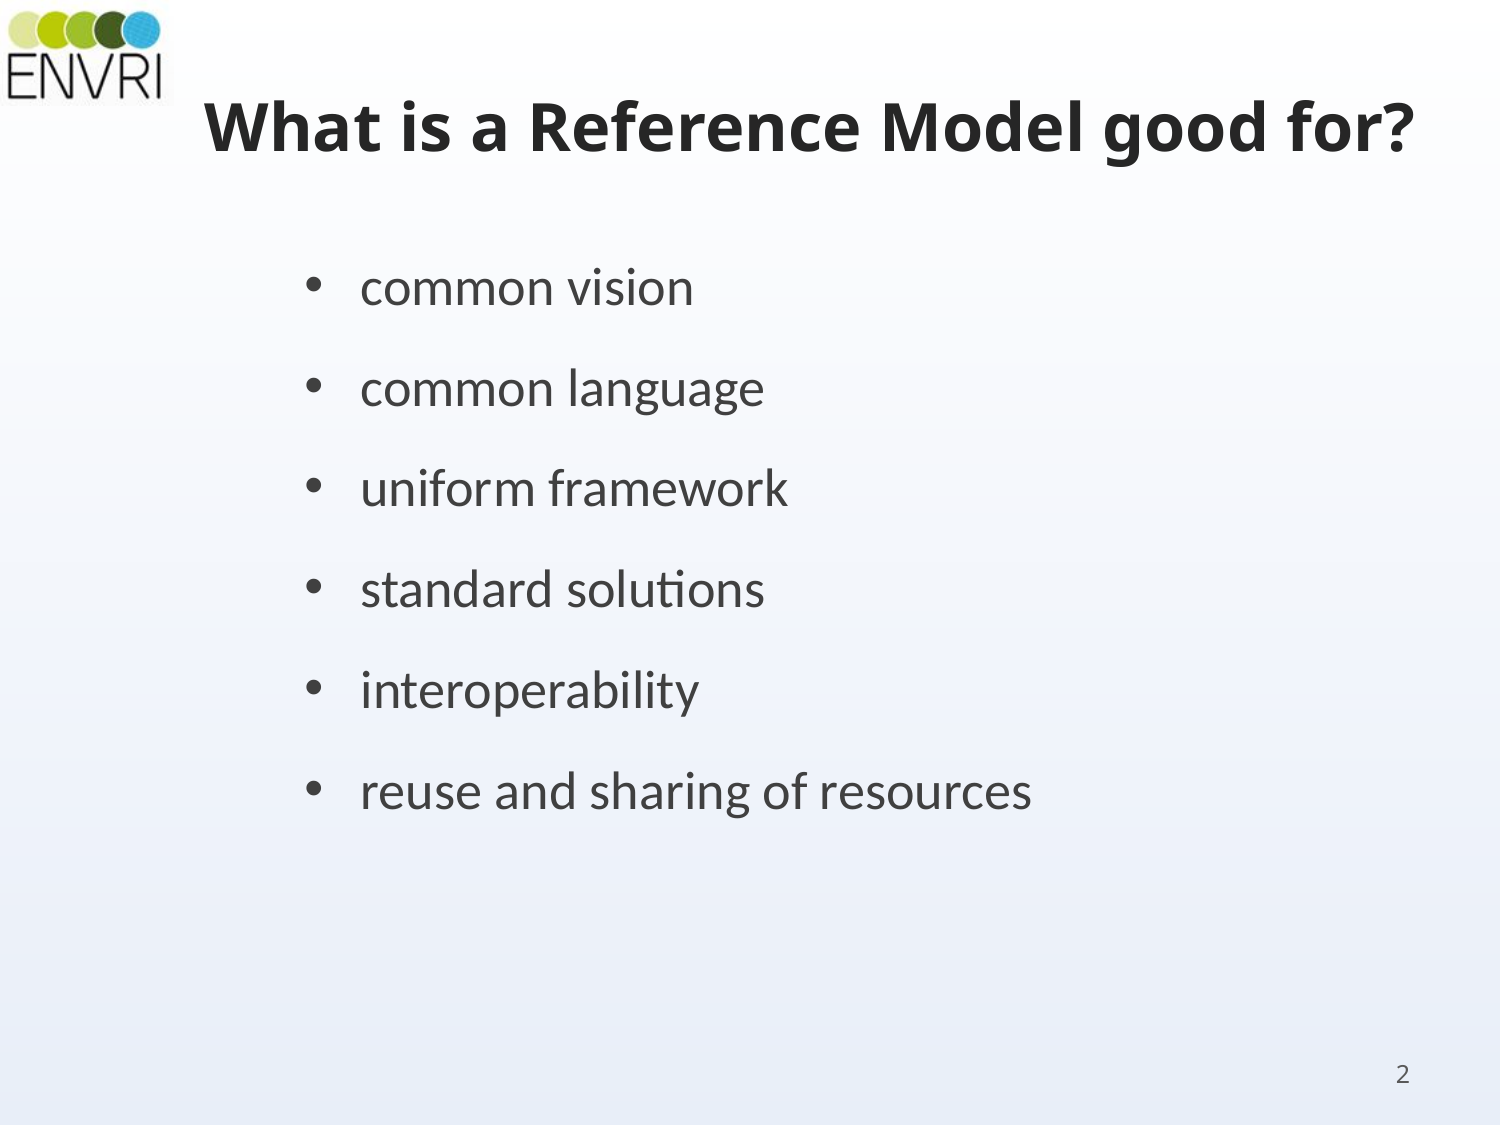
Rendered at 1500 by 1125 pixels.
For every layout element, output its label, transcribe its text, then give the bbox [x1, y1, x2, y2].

list common vision common language uniform framework standard solutions interoperability reuse and sharing of resources [289, 243, 1188, 1012]
picture [0, 0, 174, 106]
slide_number 2 [1074, 1045, 1425, 1106]
title What is a Reference Model good for? [135, 30, 1486, 219]
